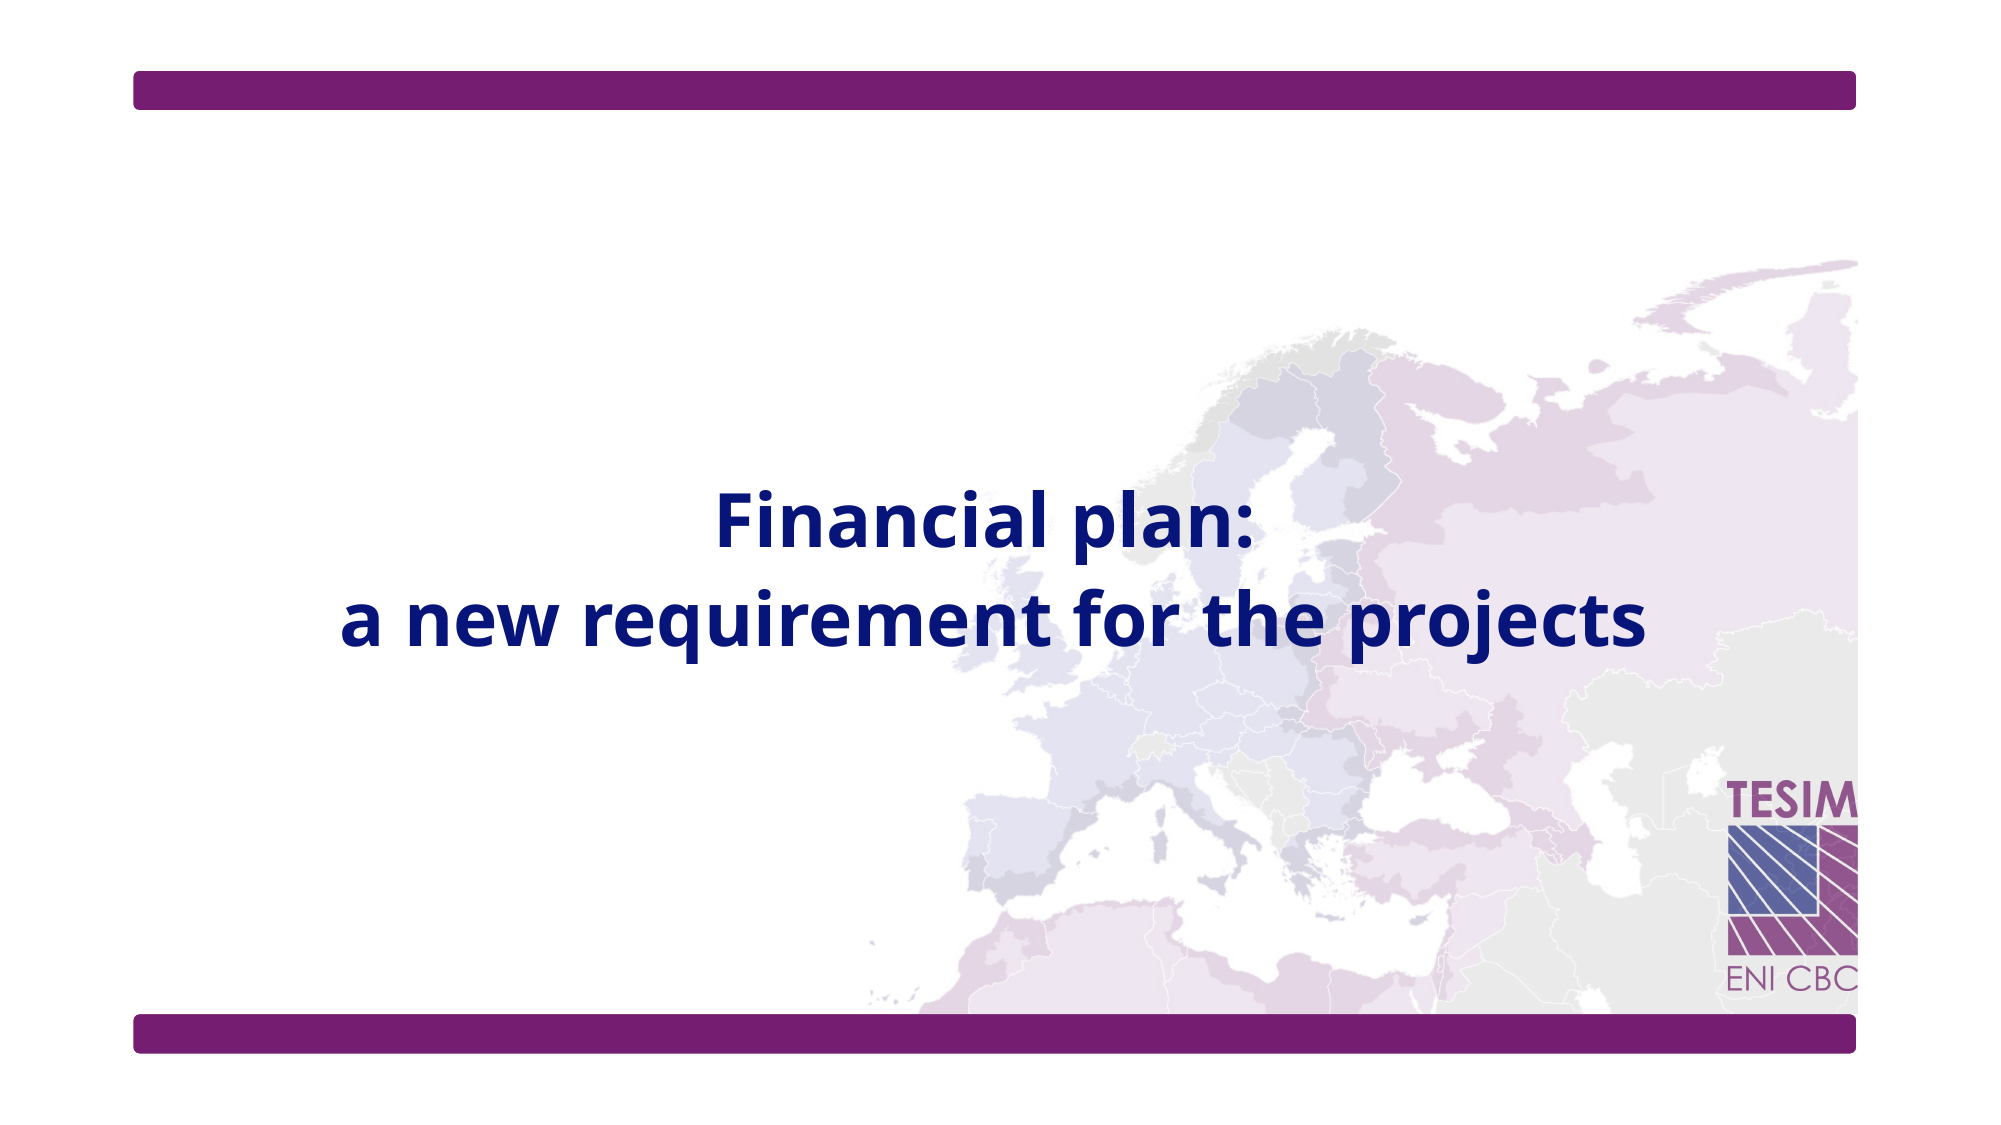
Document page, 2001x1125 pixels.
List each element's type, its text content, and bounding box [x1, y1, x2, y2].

title Financial plan: a new requirement for the projects [244, 366, 1745, 758]
picture [1727, 780, 1858, 991]
